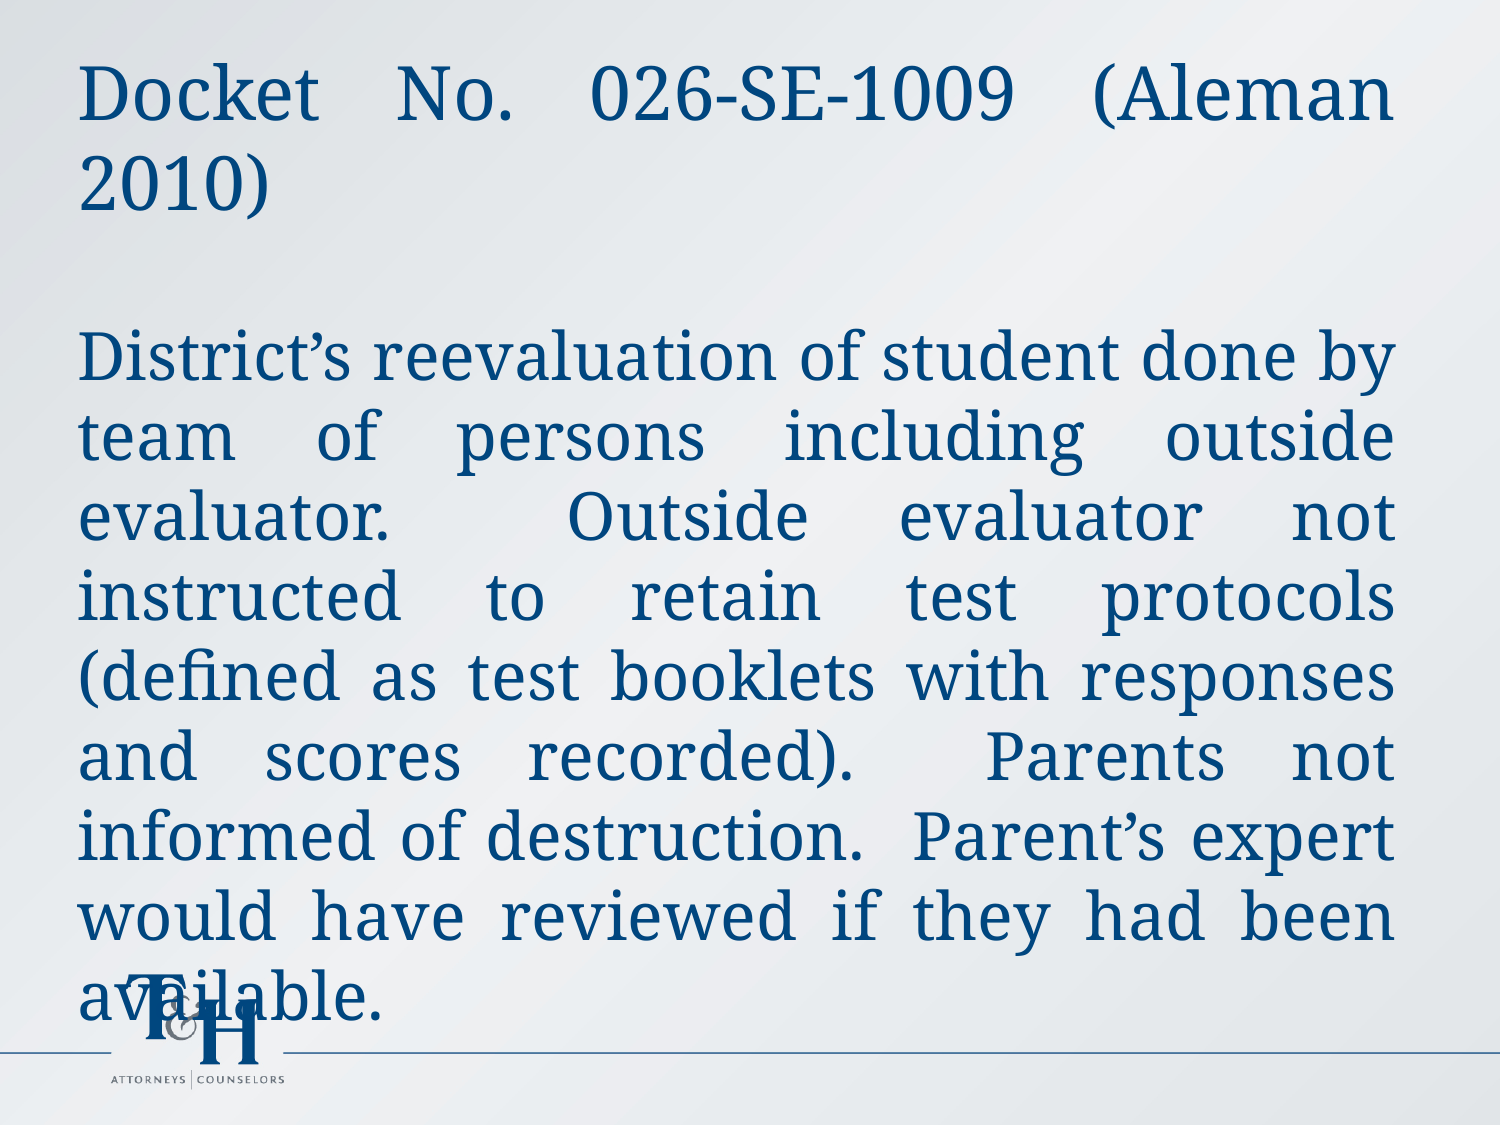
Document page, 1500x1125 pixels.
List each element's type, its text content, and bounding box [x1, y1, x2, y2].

picture [0, 0, 1500, 1125]
list Docket No. 026-SE-1009 (Aleman 2010) District’s reevaluation of student done by team of persons including outside evaluator. Outside evaluator not instructed to retain test protocols (defined as test booklets with responses and scores recorded). Parents not informed of destruction. Parent’s expert would have reviewed if they had been available. [62, 37, 1413, 963]
